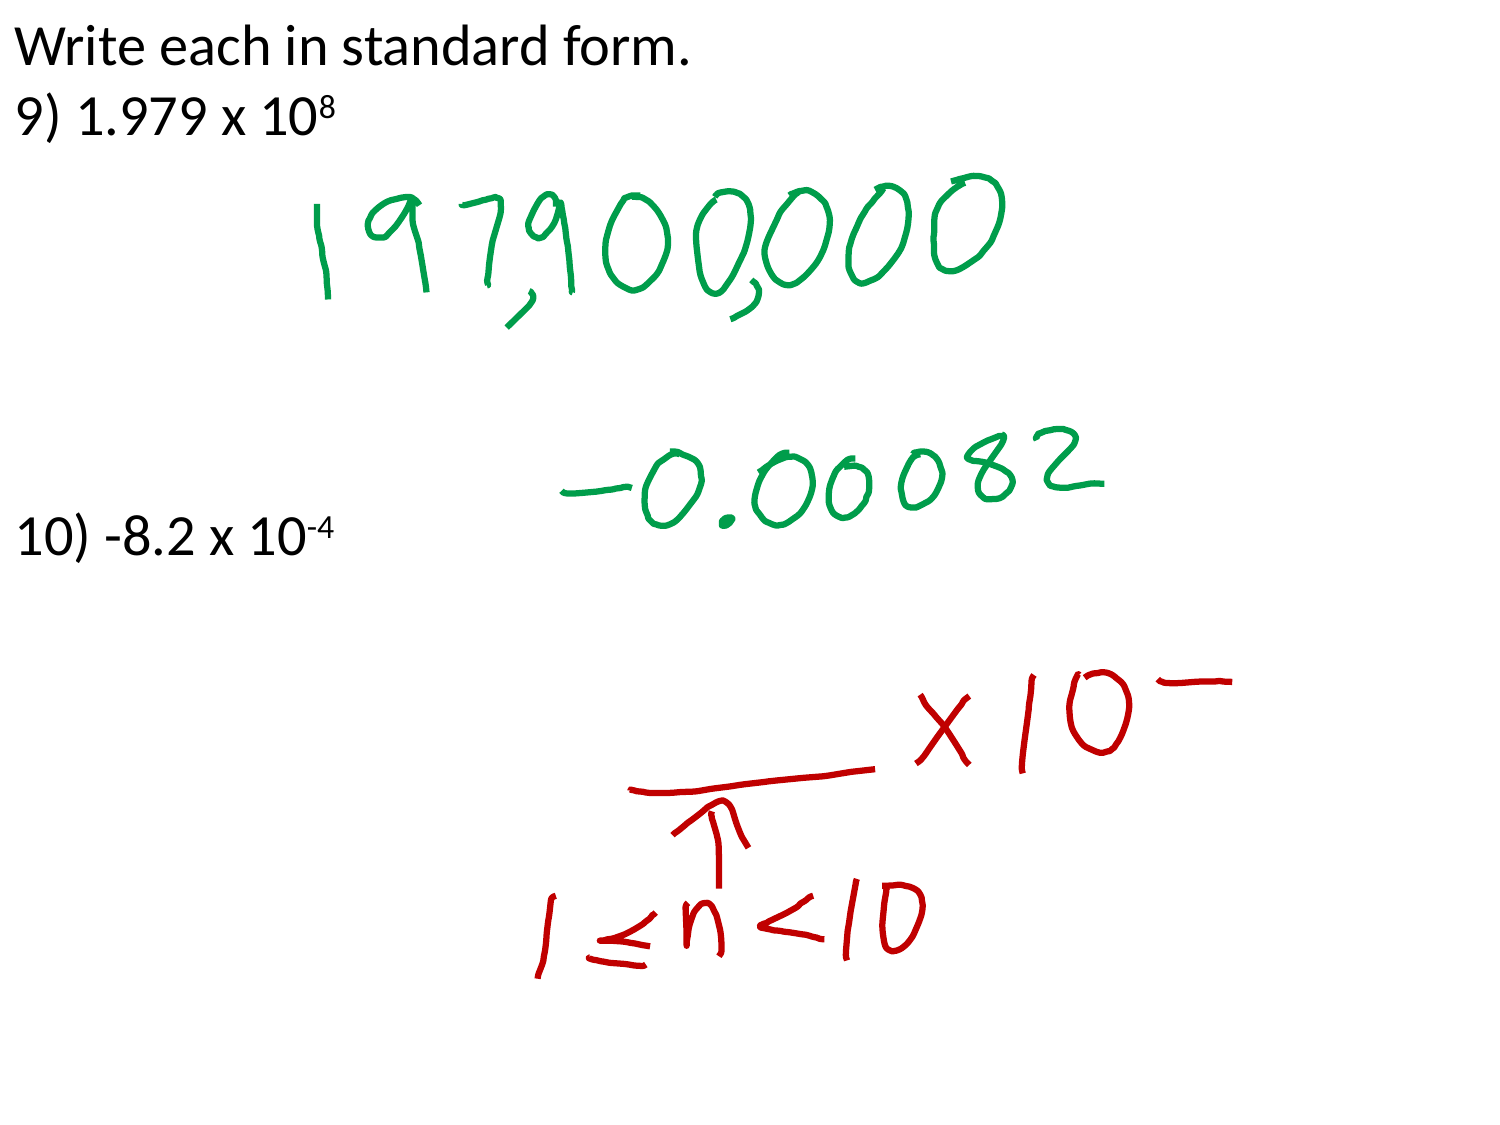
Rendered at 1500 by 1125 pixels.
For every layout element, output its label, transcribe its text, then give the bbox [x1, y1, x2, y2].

text_box [900, 450, 944, 509]
text_box [1068, 671, 1130, 754]
text_box [536, 895, 557, 979]
text_box [599, 912, 657, 948]
text_box [966, 433, 1014, 500]
text_box [367, 196, 428, 293]
text_box [527, 193, 573, 294]
text_box [730, 279, 760, 320]
text_box [1157, 678, 1233, 684]
text_box [714, 843, 720, 889]
text_box [759, 895, 825, 941]
text_box [1021, 674, 1035, 774]
text_box [643, 450, 703, 527]
text_box [753, 452, 814, 527]
text_box [944, 727, 970, 766]
text_box [919, 694, 945, 727]
text_box [506, 290, 535, 329]
text_box [695, 190, 752, 295]
text_box [629, 768, 876, 794]
text_box [845, 878, 858, 961]
text_box [604, 194, 669, 292]
text_box [763, 189, 831, 287]
text_box [847, 184, 910, 285]
text_box [721, 516, 734, 527]
text_box [881, 883, 924, 953]
text_box [588, 956, 647, 967]
text_box [460, 196, 502, 287]
text_box [915, 695, 970, 765]
text_box [316, 203, 329, 300]
text_box [1035, 428, 1105, 489]
text_box [561, 486, 633, 495]
text_box [827, 457, 871, 519]
text_box Write each in standard form. 9) 1.979 x 108 10) -8.2 x 10-4 [0, 0, 1125, 575]
text_box [932, 175, 1003, 273]
text_box [672, 799, 750, 849]
text_box [684, 902, 723, 957]
